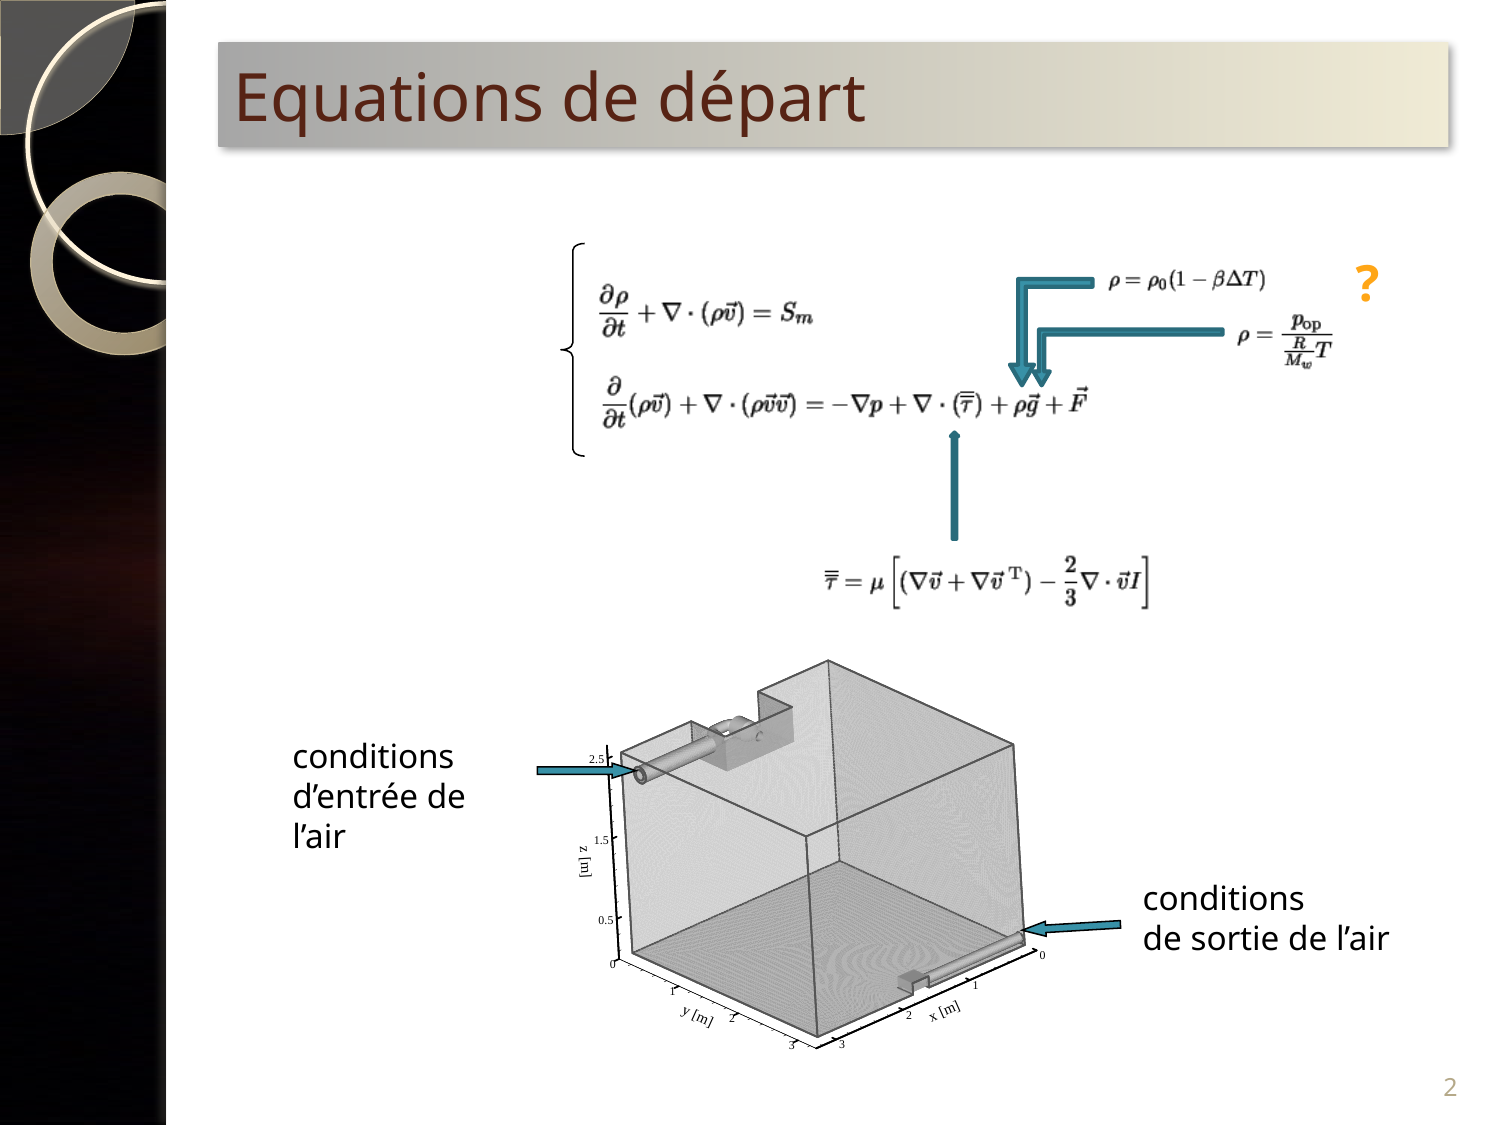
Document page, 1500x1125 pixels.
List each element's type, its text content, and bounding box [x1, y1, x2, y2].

picture [53, 241, 160, 332]
text_box [1062, 920, 1121, 932]
picture [62, 195, 160, 280]
text_box [572, 242, 585, 253]
title Equations de départ [218, 42, 1449, 147]
text_box ? [1340, 243, 1391, 319]
picture [572, 349, 1132, 460]
picture [0, 134, 166, 1125]
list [572, 255, 842, 347]
picture [136, 0, 164, 4]
text_box conditions de sortie de l’air [1128, 869, 1483, 965]
text_box [1016, 276, 1095, 346]
picture [560, 526, 1187, 1073]
slide_number 2 [1413, 1034, 1488, 1113]
picture [1104, 255, 1382, 399]
text_box [950, 470, 959, 524]
text_box conditions d’entrée de l’air [277, 727, 538, 863]
picture [32, 13, 160, 207]
text_box [538, 766, 553, 775]
text_box [1036, 327, 1179, 346]
